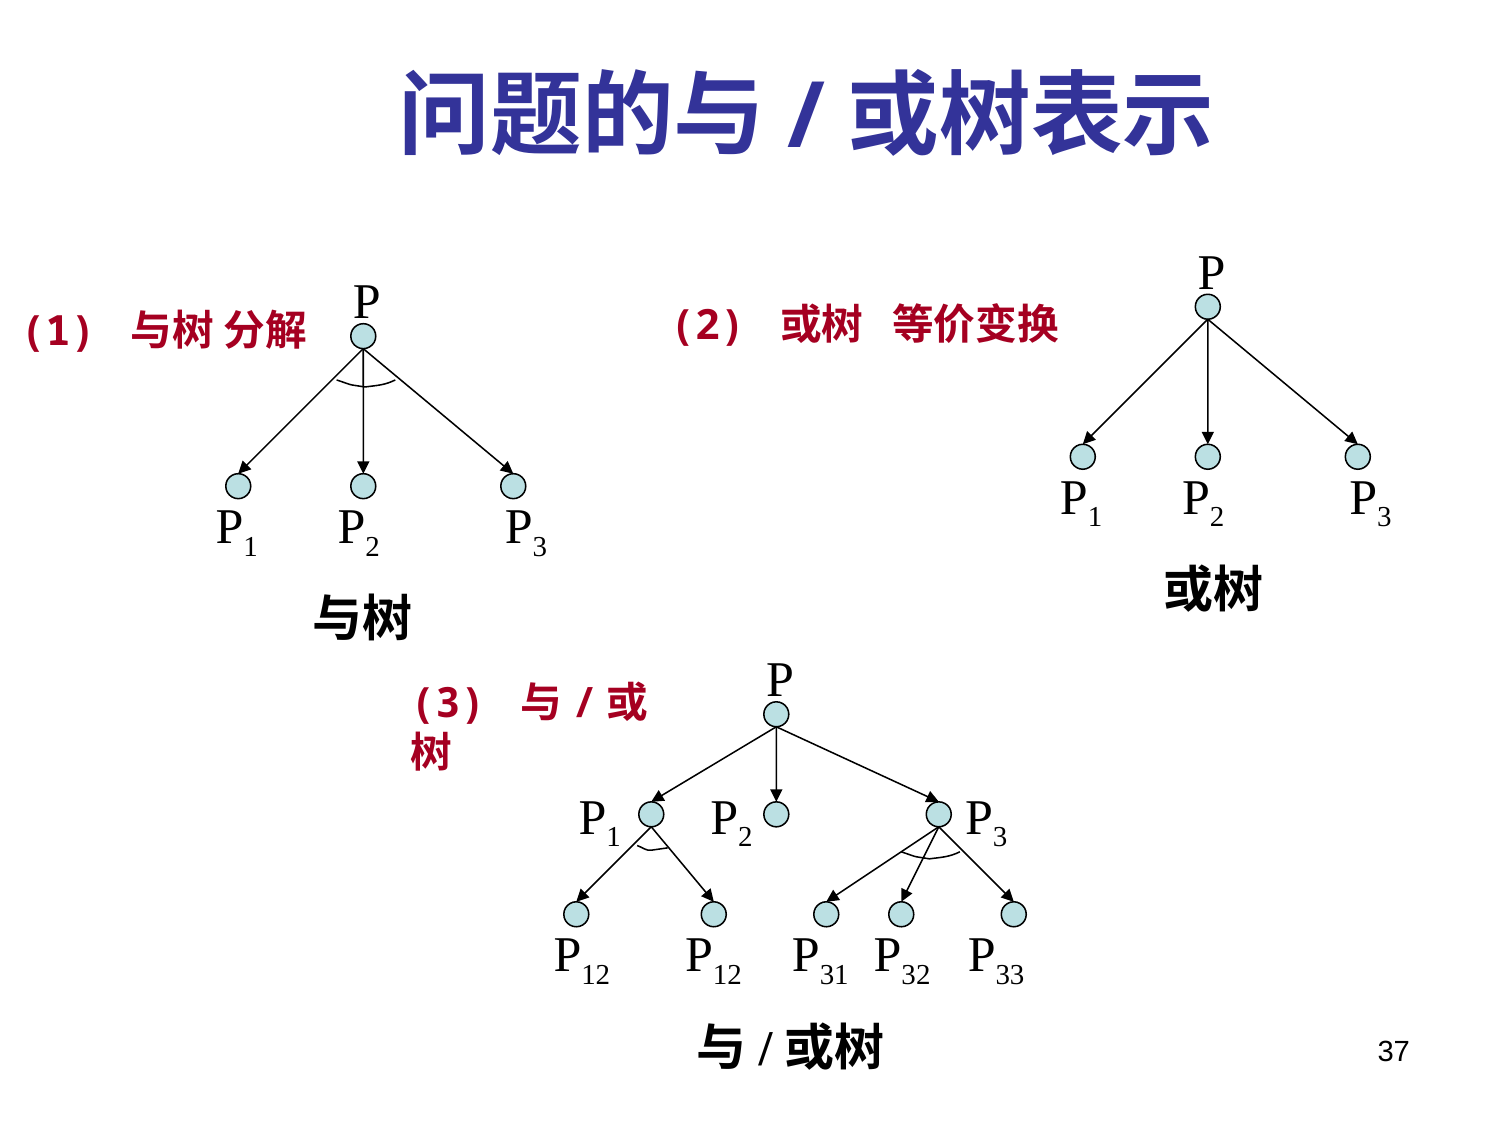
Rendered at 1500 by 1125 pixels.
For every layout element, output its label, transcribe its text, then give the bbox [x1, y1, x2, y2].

slide_number 37 [1074, 1024, 1425, 1103]
text_box (1) 与树 分解 [5, 296, 195, 362]
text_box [513, 639, 1114, 1082]
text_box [200, 260, 614, 654]
text_box 问题的与/或树表示 [330, 48, 1241, 174]
text_box (2) 或树 等价变换 [655, 290, 1040, 356]
text_box (3) 与/或树 [395, 668, 508, 784]
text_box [1045, 231, 1459, 624]
